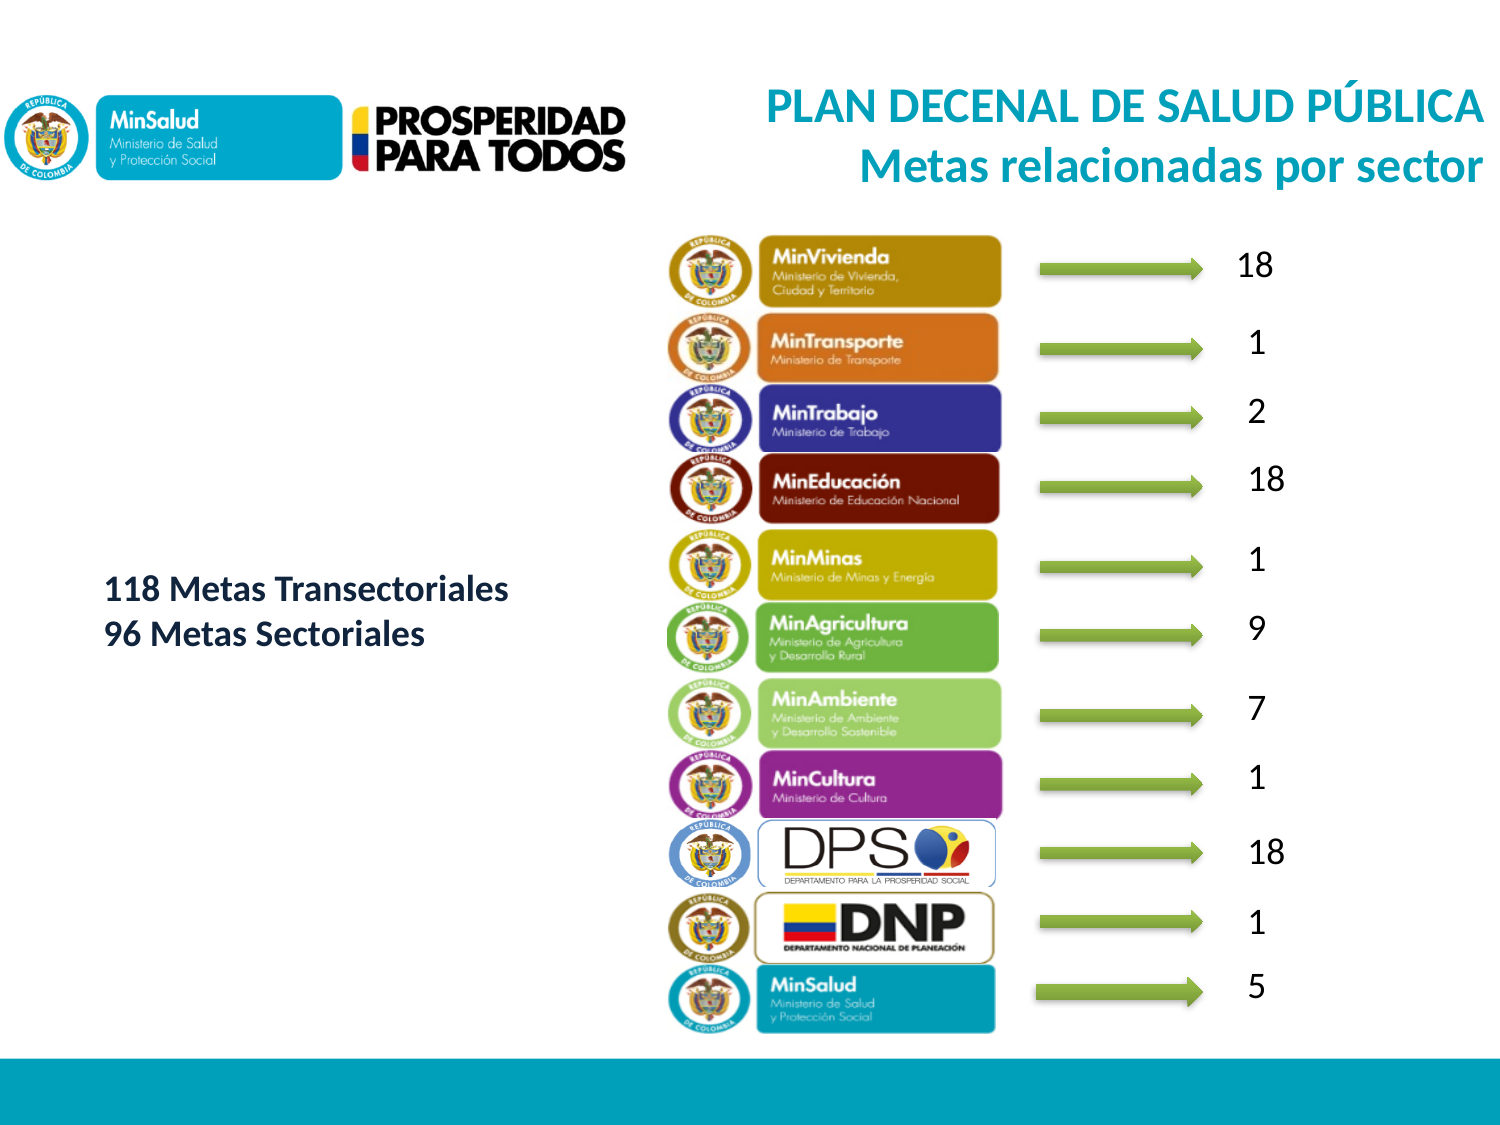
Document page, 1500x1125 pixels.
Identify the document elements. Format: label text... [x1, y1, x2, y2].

text_box PLAN DECENAL DE SALUD PÚBLICA Metas relacionadas por sector [472, 5, 1500, 218]
text_box 118 Metas Transectoriales 96 Metas Sectoriales [88, 556, 638, 662]
picture [0, 78, 472, 194]
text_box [667, 232, 1367, 1036]
